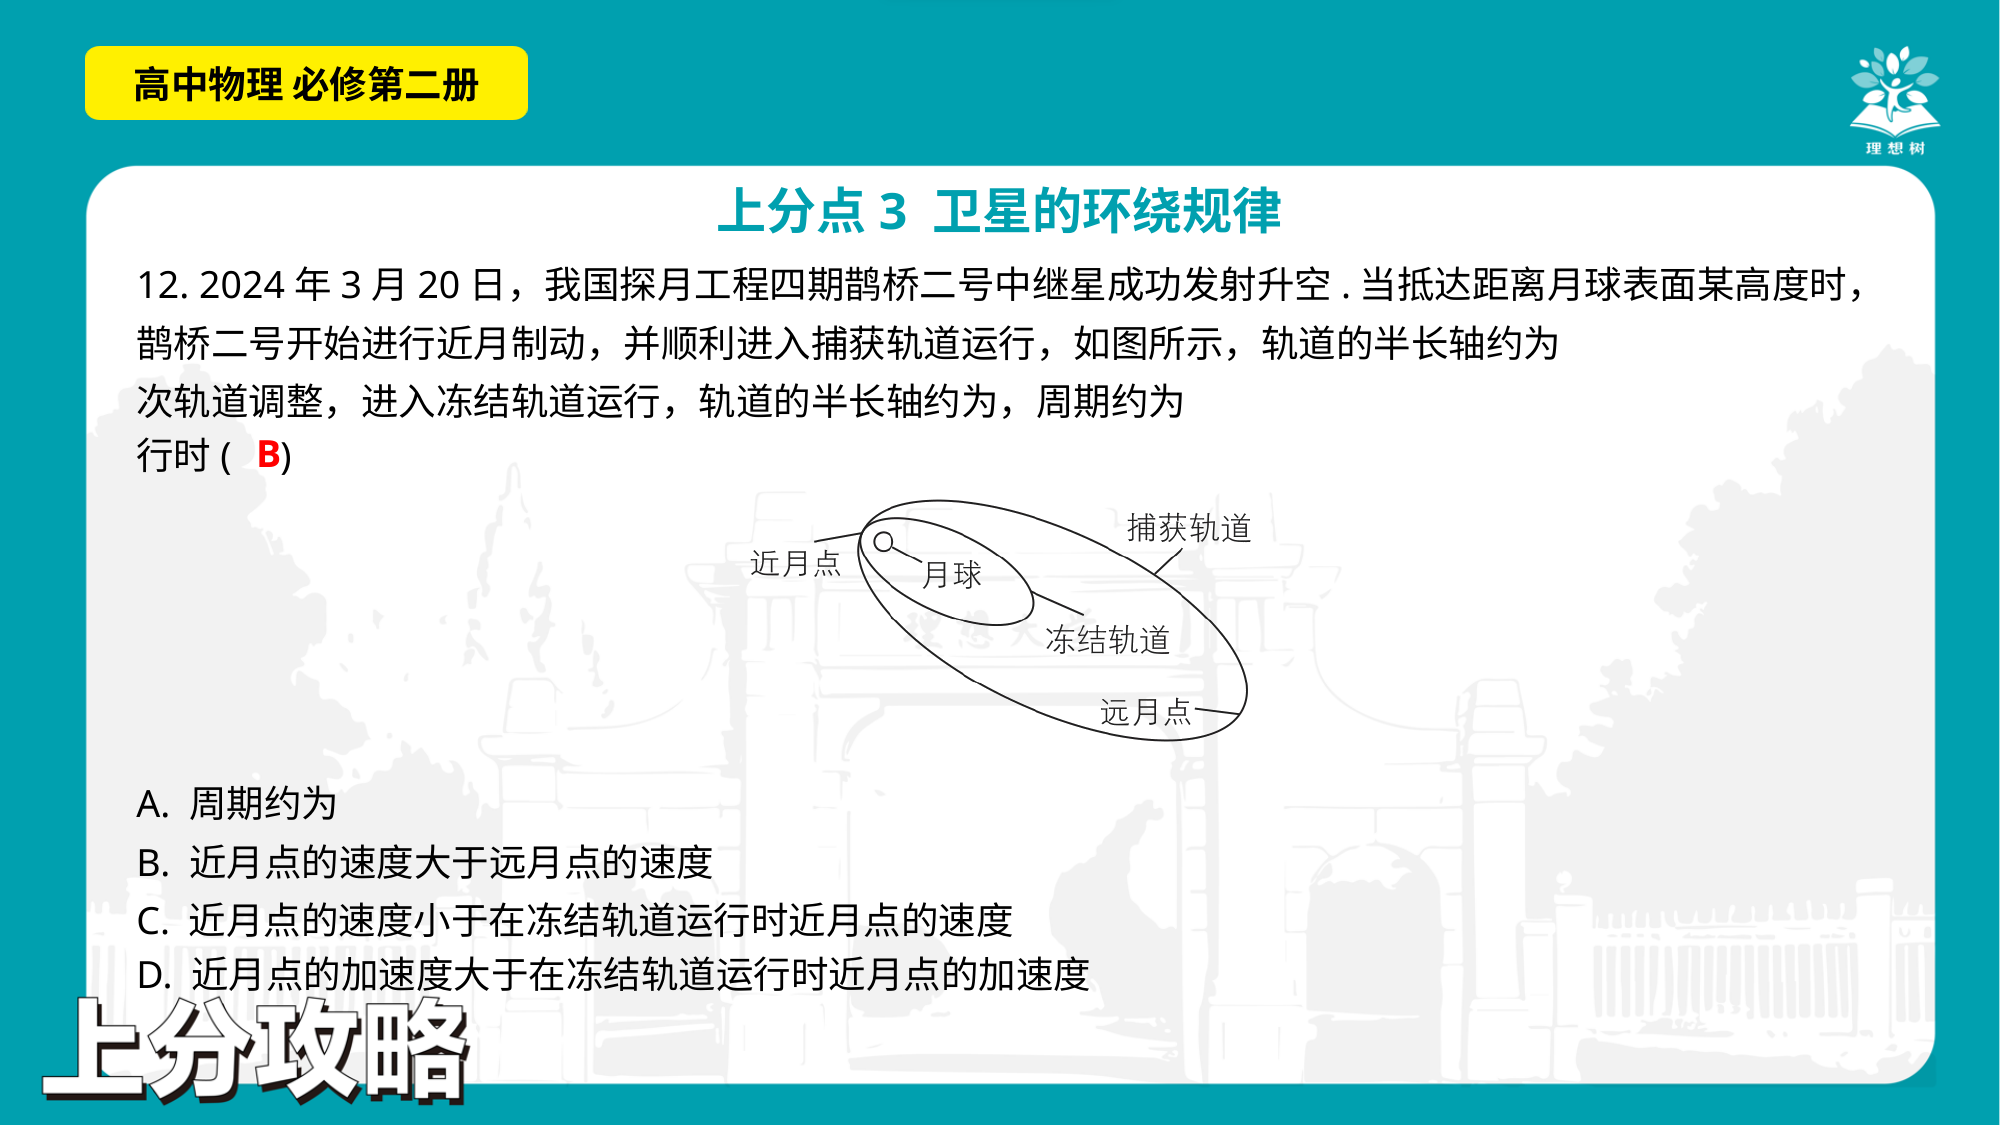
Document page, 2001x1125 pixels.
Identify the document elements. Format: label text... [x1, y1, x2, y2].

picture [0, 0, 2000, 1125]
text_box B [241, 420, 296, 471]
